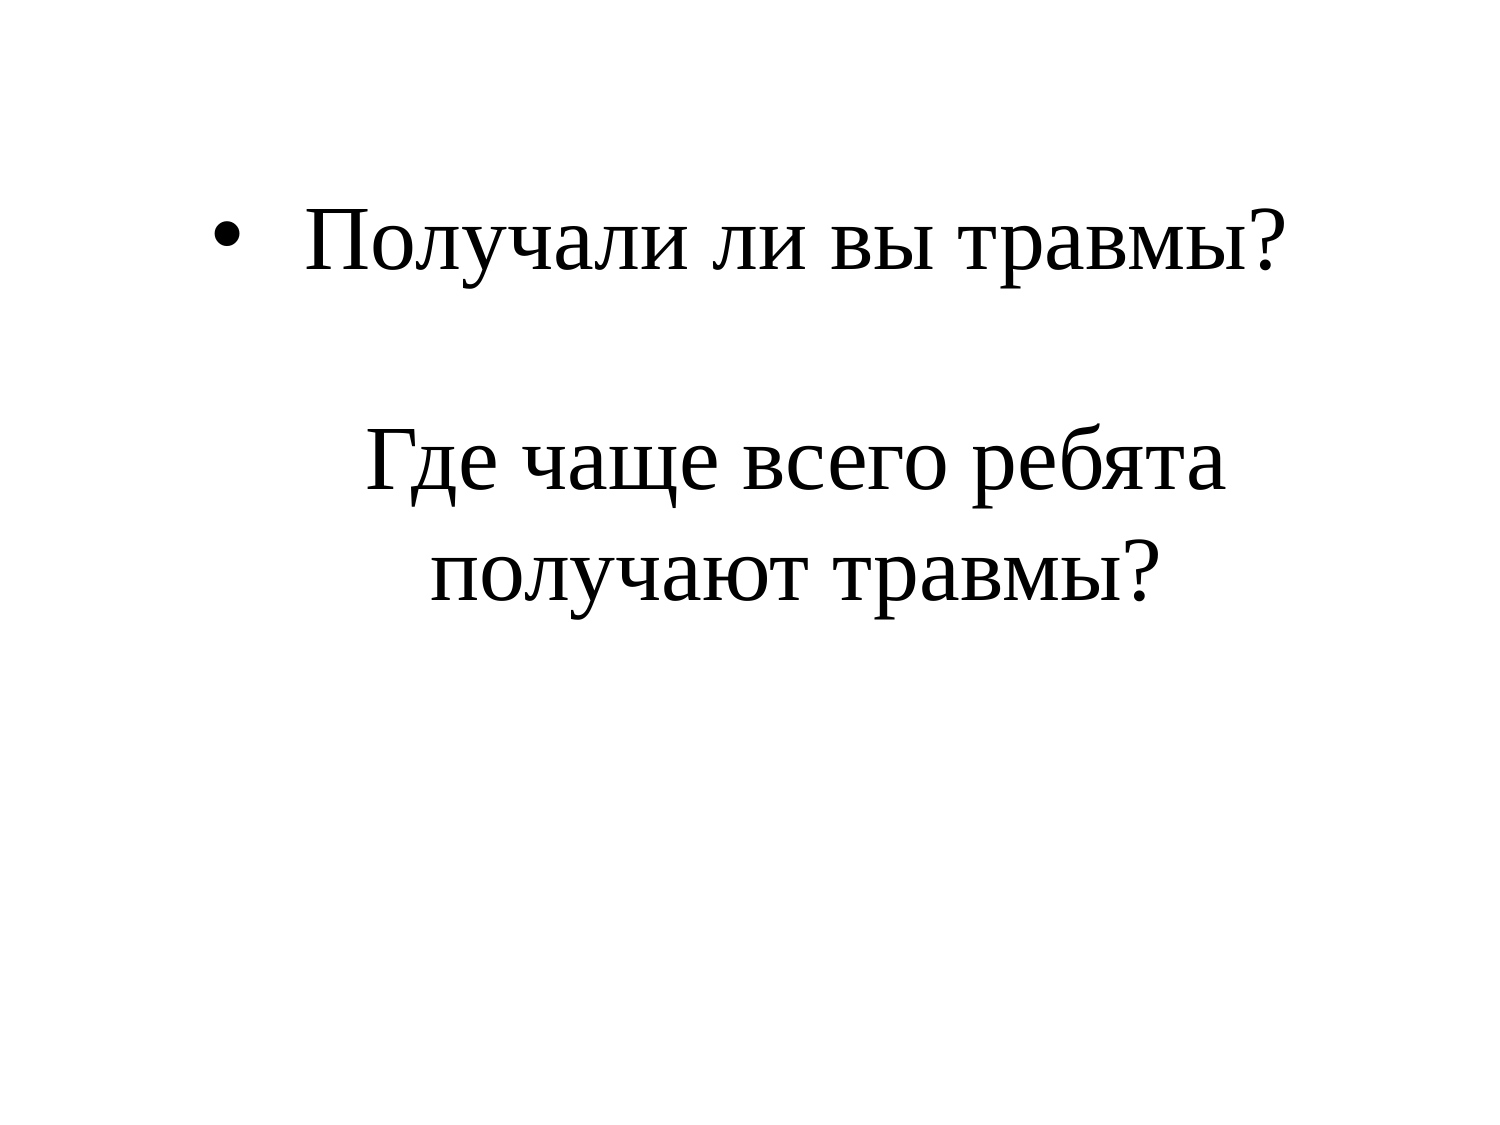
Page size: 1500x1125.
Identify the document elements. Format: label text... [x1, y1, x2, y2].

title Получали ли вы травмы? Где чаще всего ребята получают травмы? [75, 45, 1425, 752]
